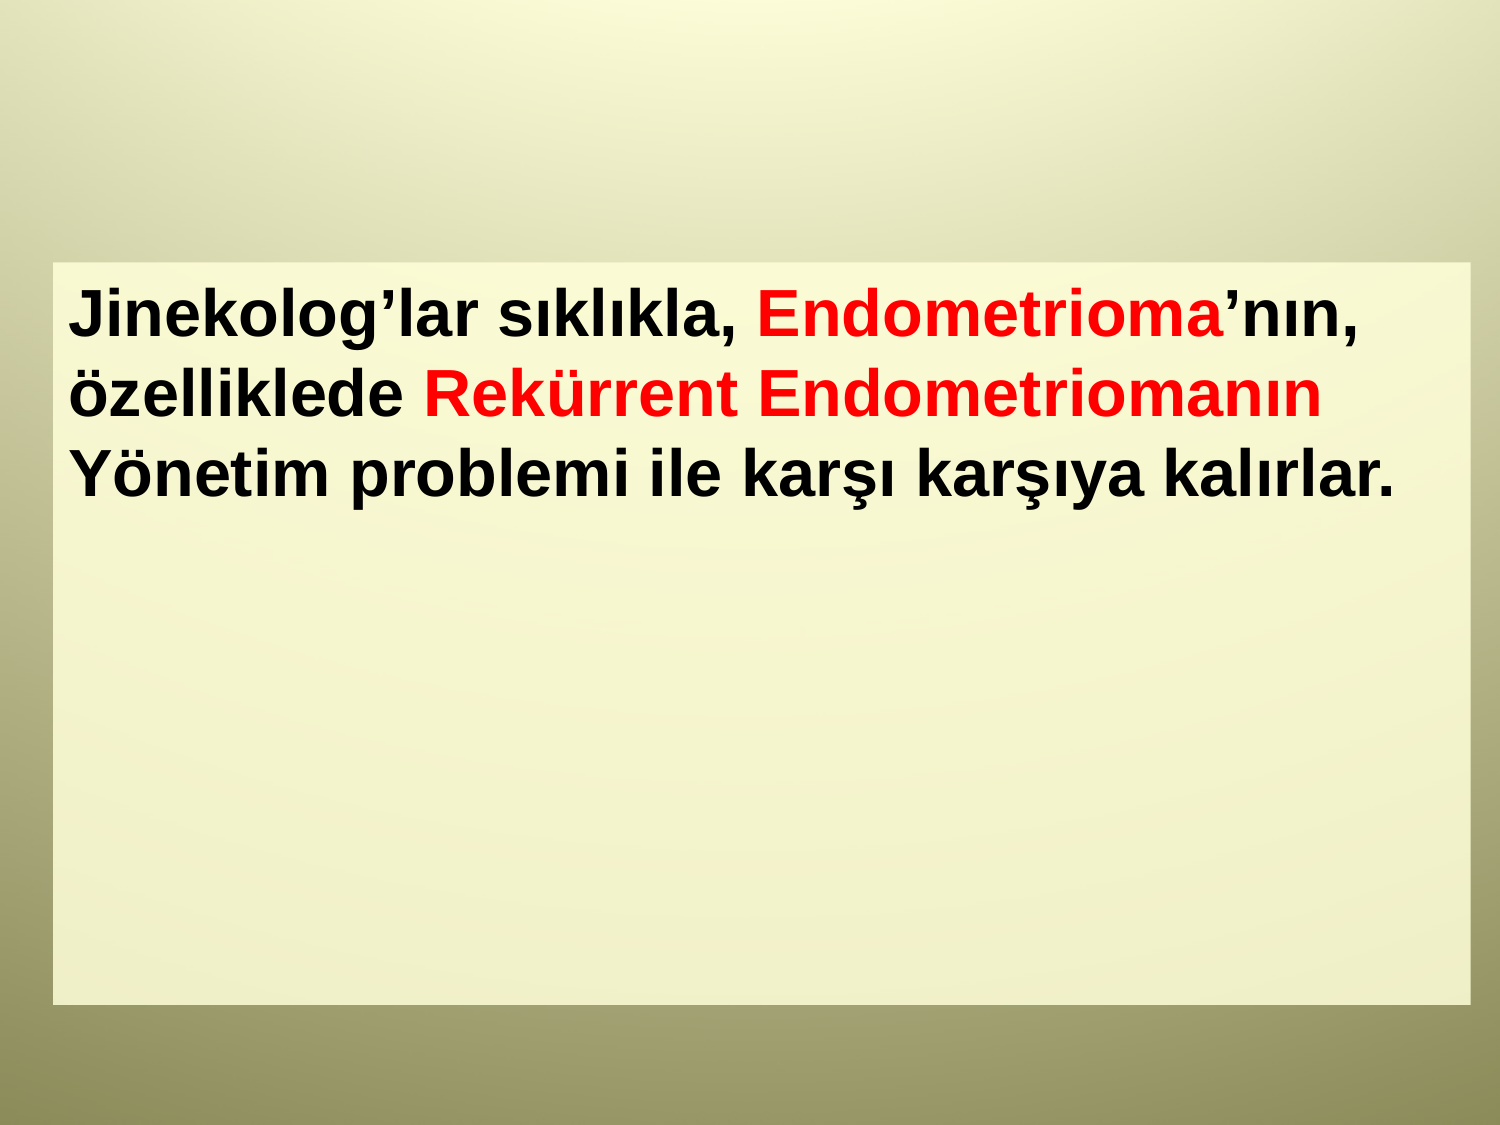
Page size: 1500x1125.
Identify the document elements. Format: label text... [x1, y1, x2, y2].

picture [0, 0, 1500, 1125]
list Jinekolog’lar sıklıkla, Endometrioma’nın, özelliklede Rekürrent Endometriomanın Yönetim problemi ile karşı karşıya kalırlar. [53, 262, 1471, 1005]
